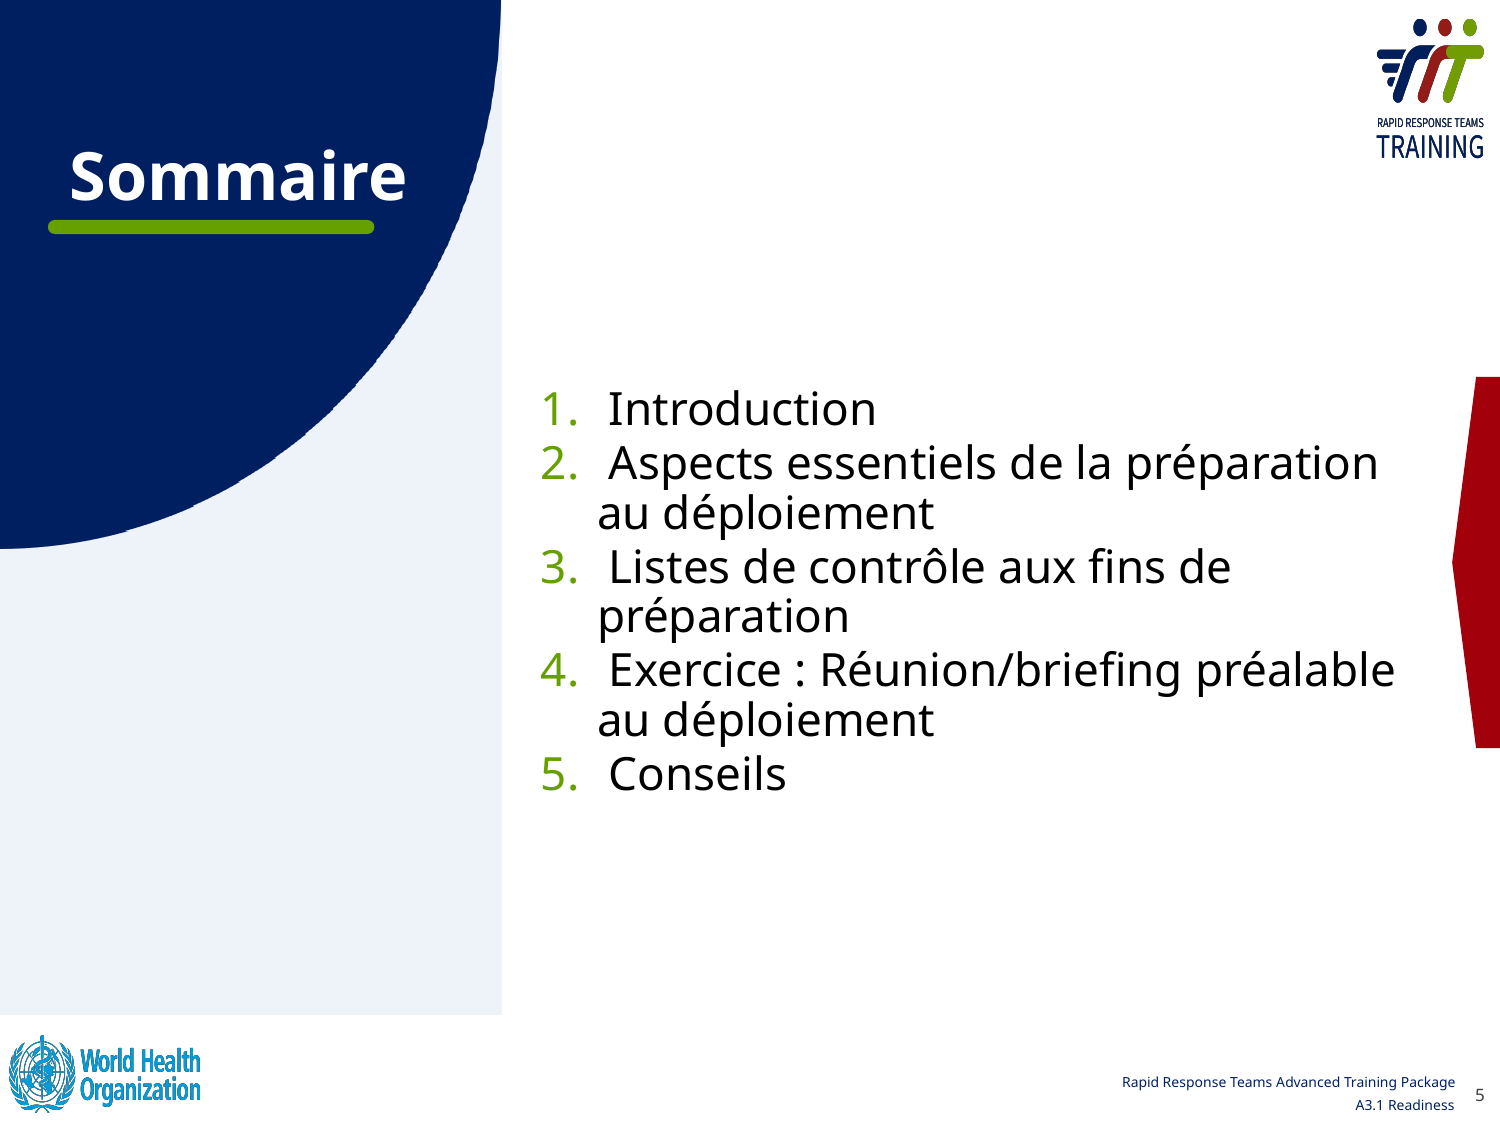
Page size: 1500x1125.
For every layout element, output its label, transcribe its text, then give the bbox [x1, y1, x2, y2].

picture [17, 1054, 35, 1090]
picture [44, 1035, 200, 1113]
picture [27, 1088, 58, 1105]
picture [9, 1084, 36, 1113]
list Introduction Aspects essentiels de la préparation au déploiement Listes de contrôle aux fins de préparation Exercice : Réunion/briefing préalable au déploiement Conseils [525, 138, 1453, 1049]
picture [9, 1035, 40, 1069]
picture [0, 0, 502, 1017]
picture [1376, 19, 1484, 167]
text_box Sommaire​ [62, 126, 513, 222]
picture [37, 1108, 46, 1113]
picture [35, 1078, 41, 1088]
picture [52, 1053, 68, 1091]
